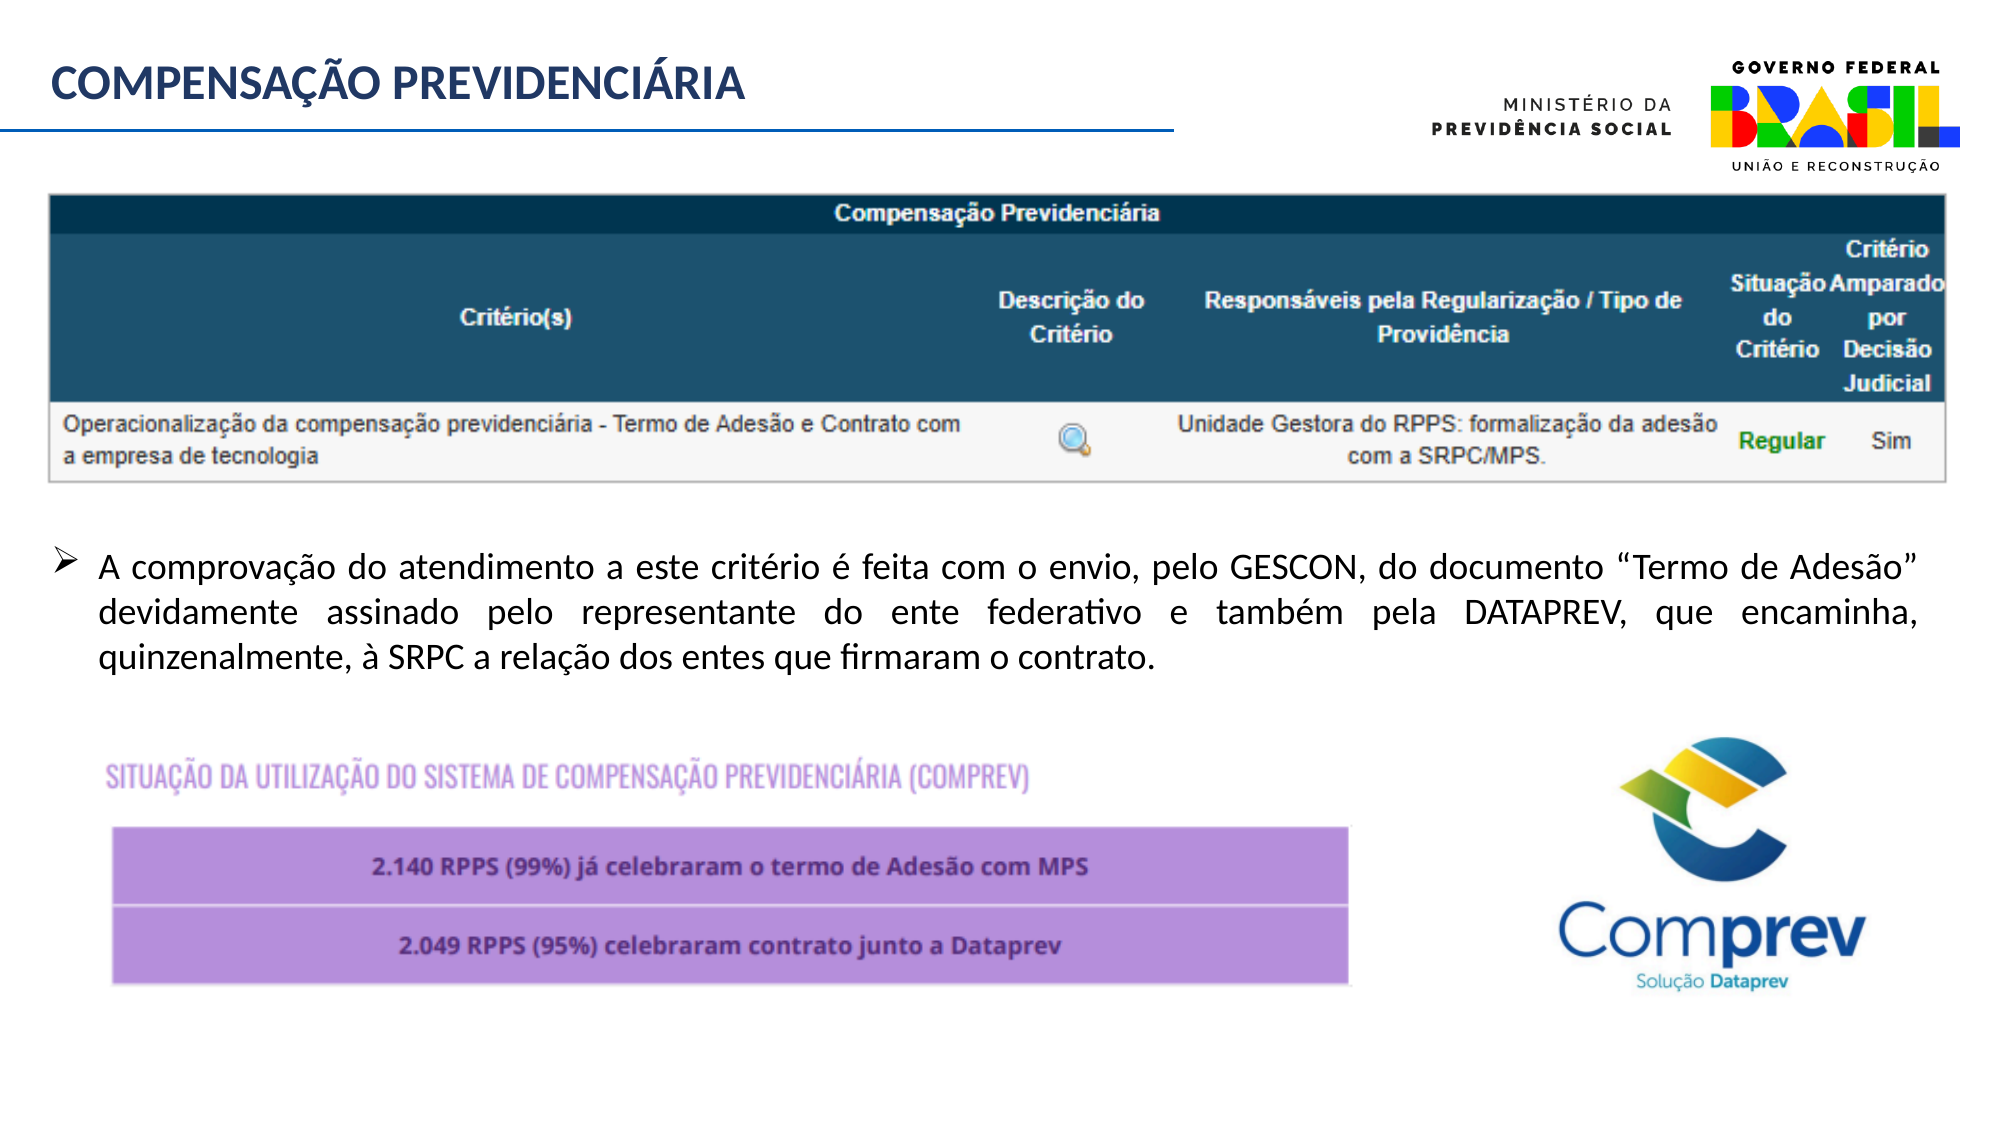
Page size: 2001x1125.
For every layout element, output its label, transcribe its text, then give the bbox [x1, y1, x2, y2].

picture [1431, 61, 1960, 173]
picture [97, 754, 1374, 995]
picture [38, 179, 1962, 492]
picture [1525, 726, 1903, 1010]
text_box COMPENSAÇÃO PREVIDENCIÁRIA [36, 19, 1261, 131]
text_box A comprovação do atendimento a este critério é feita com o envio, pelo GESCON, do documento “Termo de Adesão” devidamente assinado pelo representante do ente federativo e também pela DATAPREV, que encaminha, quinzenalmente, à SRPC a relação dos entes que firmaram o contrato. [36, 534, 1935, 730]
